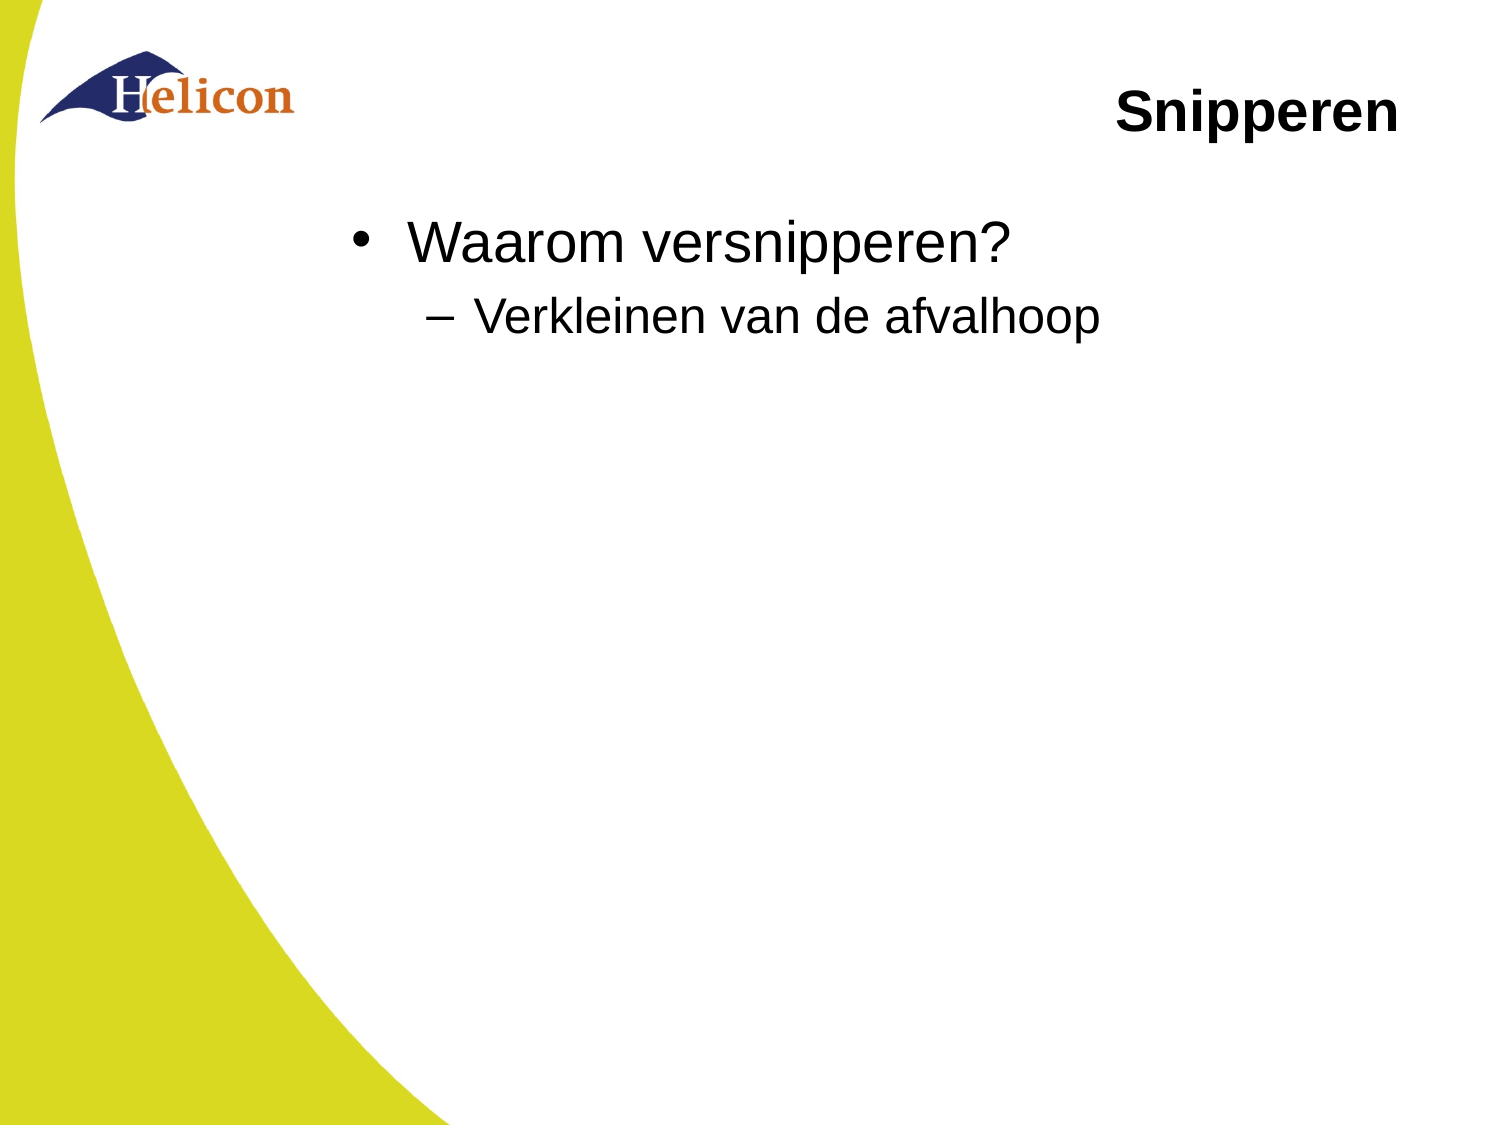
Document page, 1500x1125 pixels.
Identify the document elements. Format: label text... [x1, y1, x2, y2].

picture [0, 0, 1500, 1125]
title Snipperen [324, 54, 1415, 161]
list Waarom versnipperen? Verkleinen van de afvalhoop [336, 196, 1425, 1005]
